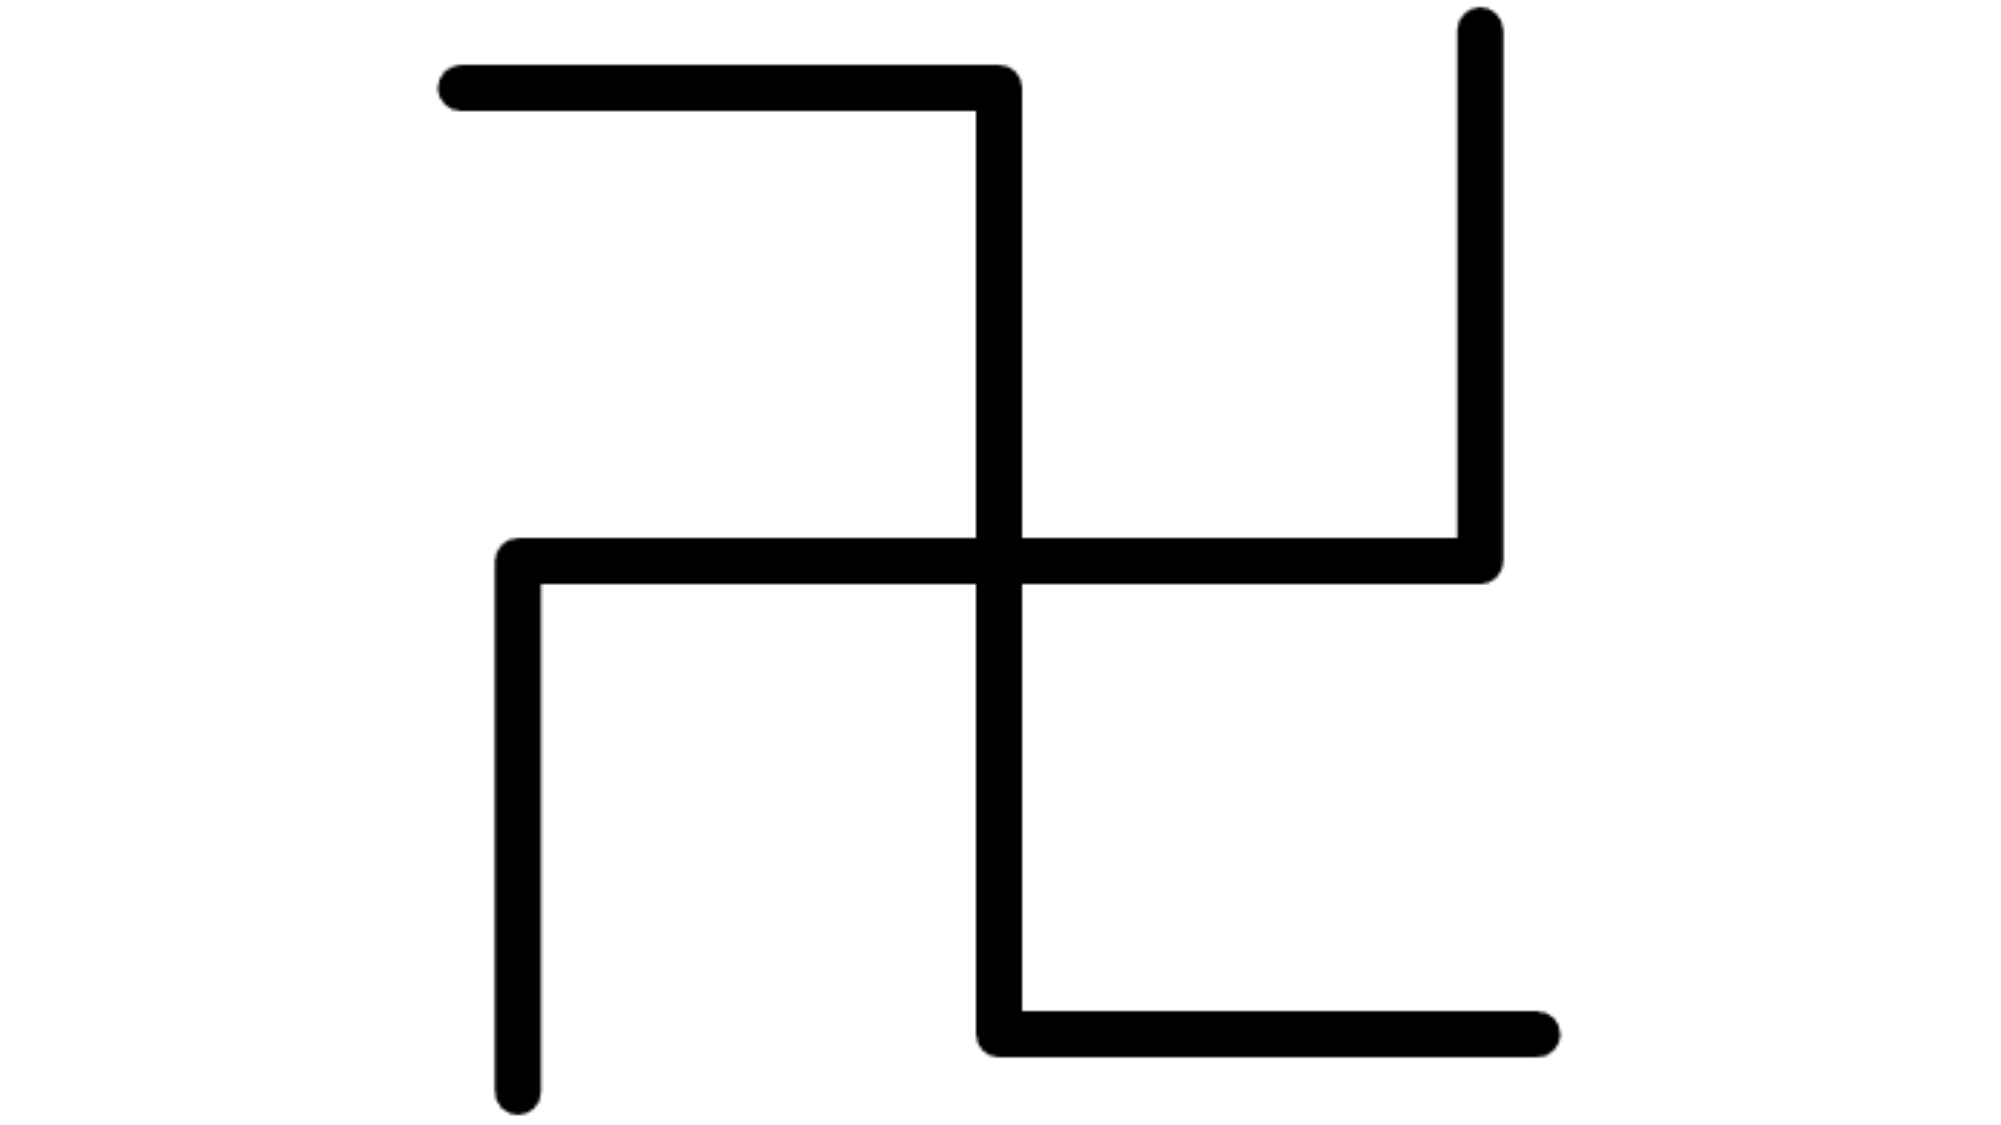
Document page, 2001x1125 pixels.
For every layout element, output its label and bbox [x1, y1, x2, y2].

picture [423, 0, 1577, 1125]
